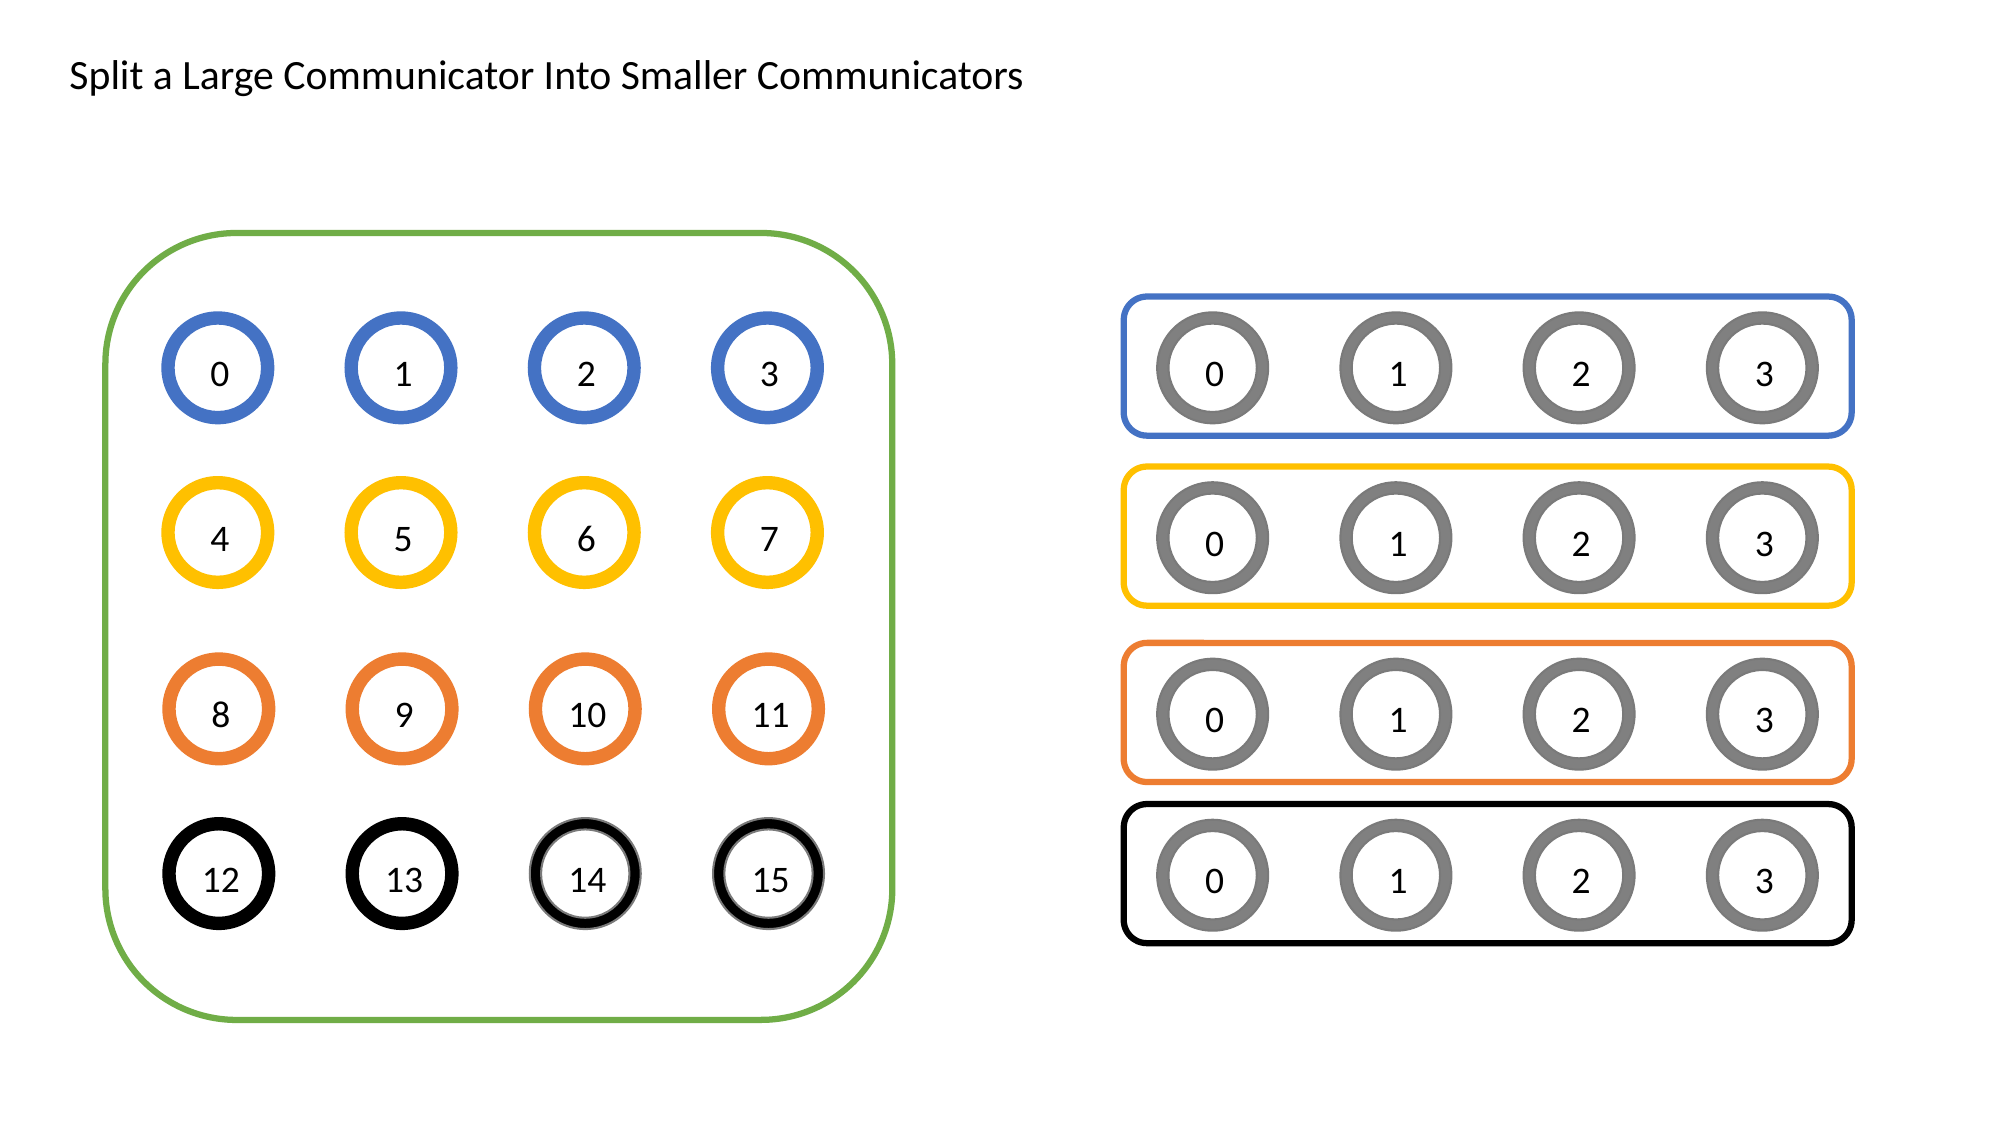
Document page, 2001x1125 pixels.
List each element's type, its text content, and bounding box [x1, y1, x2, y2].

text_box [529, 818, 641, 930]
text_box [346, 818, 458, 930]
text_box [712, 818, 824, 930]
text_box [162, 477, 274, 588]
text_box Split a Large Communicator Into Smaller Communicators [54, 40, 1039, 106]
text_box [1123, 804, 1852, 944]
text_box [529, 653, 641, 765]
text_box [345, 477, 457, 588]
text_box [162, 312, 274, 424]
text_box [528, 312, 640, 424]
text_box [345, 312, 457, 424]
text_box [712, 653, 824, 765]
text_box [711, 477, 823, 588]
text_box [1123, 296, 1852, 436]
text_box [1123, 642, 1852, 782]
text_box [104, 231, 894, 1021]
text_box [528, 477, 640, 588]
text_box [163, 653, 275, 765]
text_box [346, 653, 458, 765]
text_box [711, 312, 823, 424]
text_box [163, 818, 275, 930]
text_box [1123, 466, 1852, 606]
